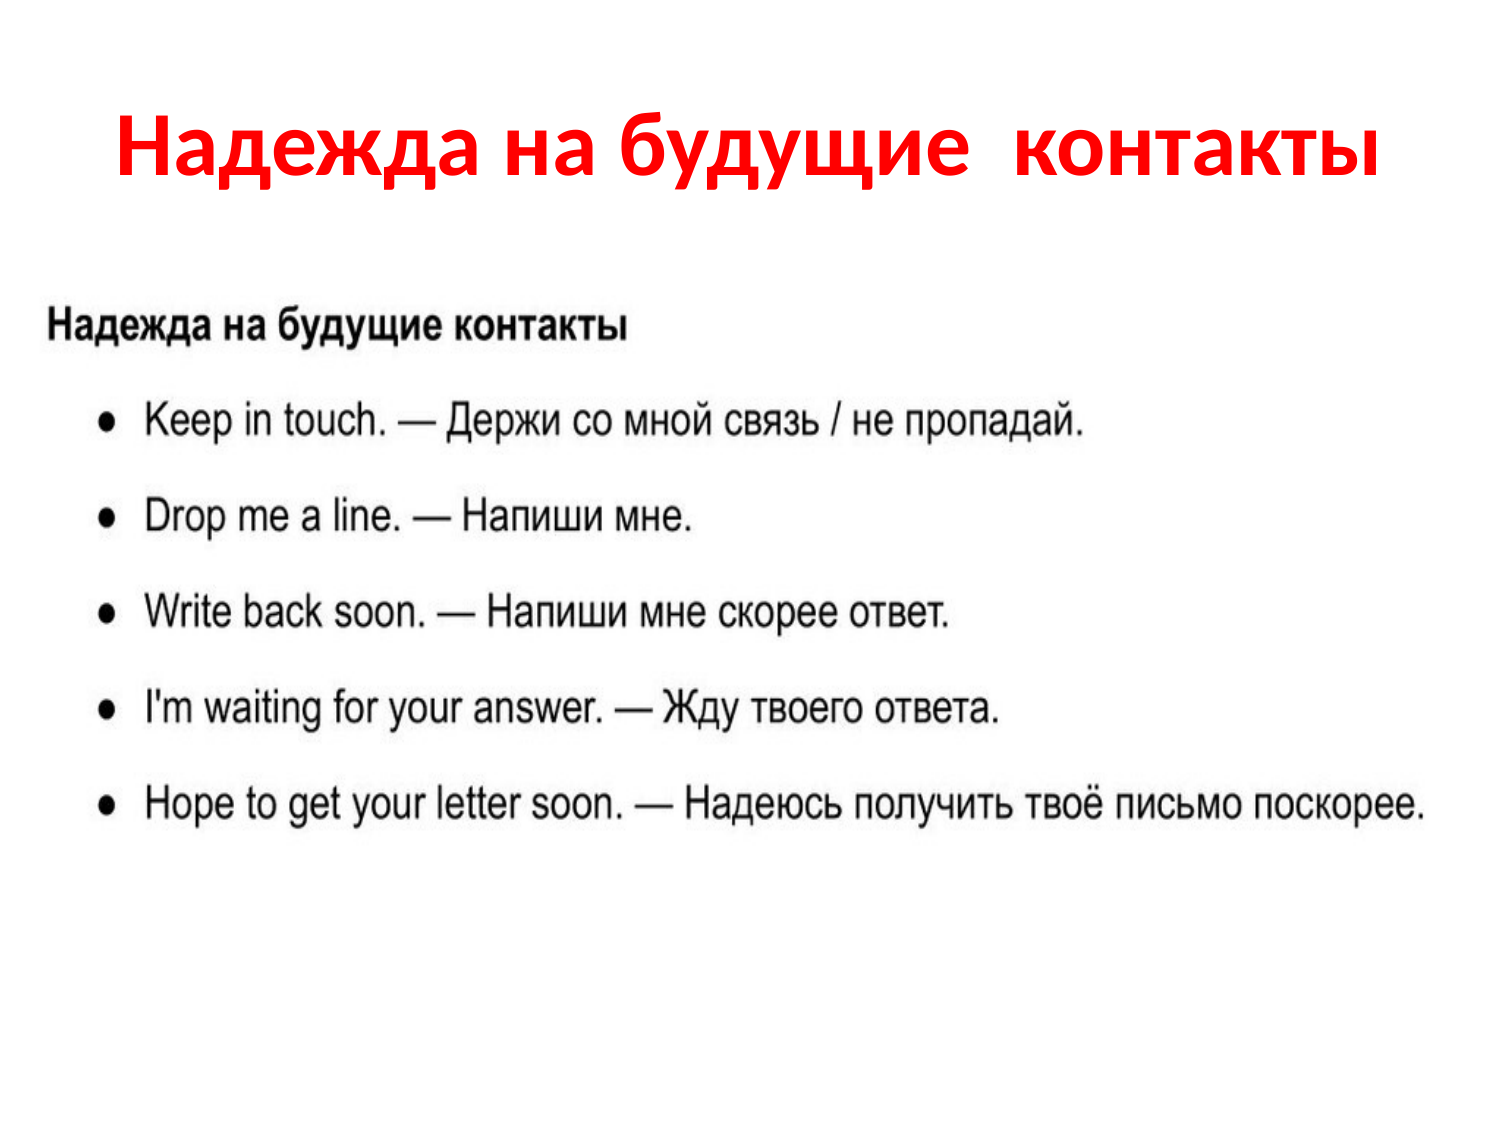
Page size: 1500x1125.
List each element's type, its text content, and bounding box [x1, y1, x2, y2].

title Надежда на будущие контакты [75, 45, 1425, 233]
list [17, 266, 1483, 906]
